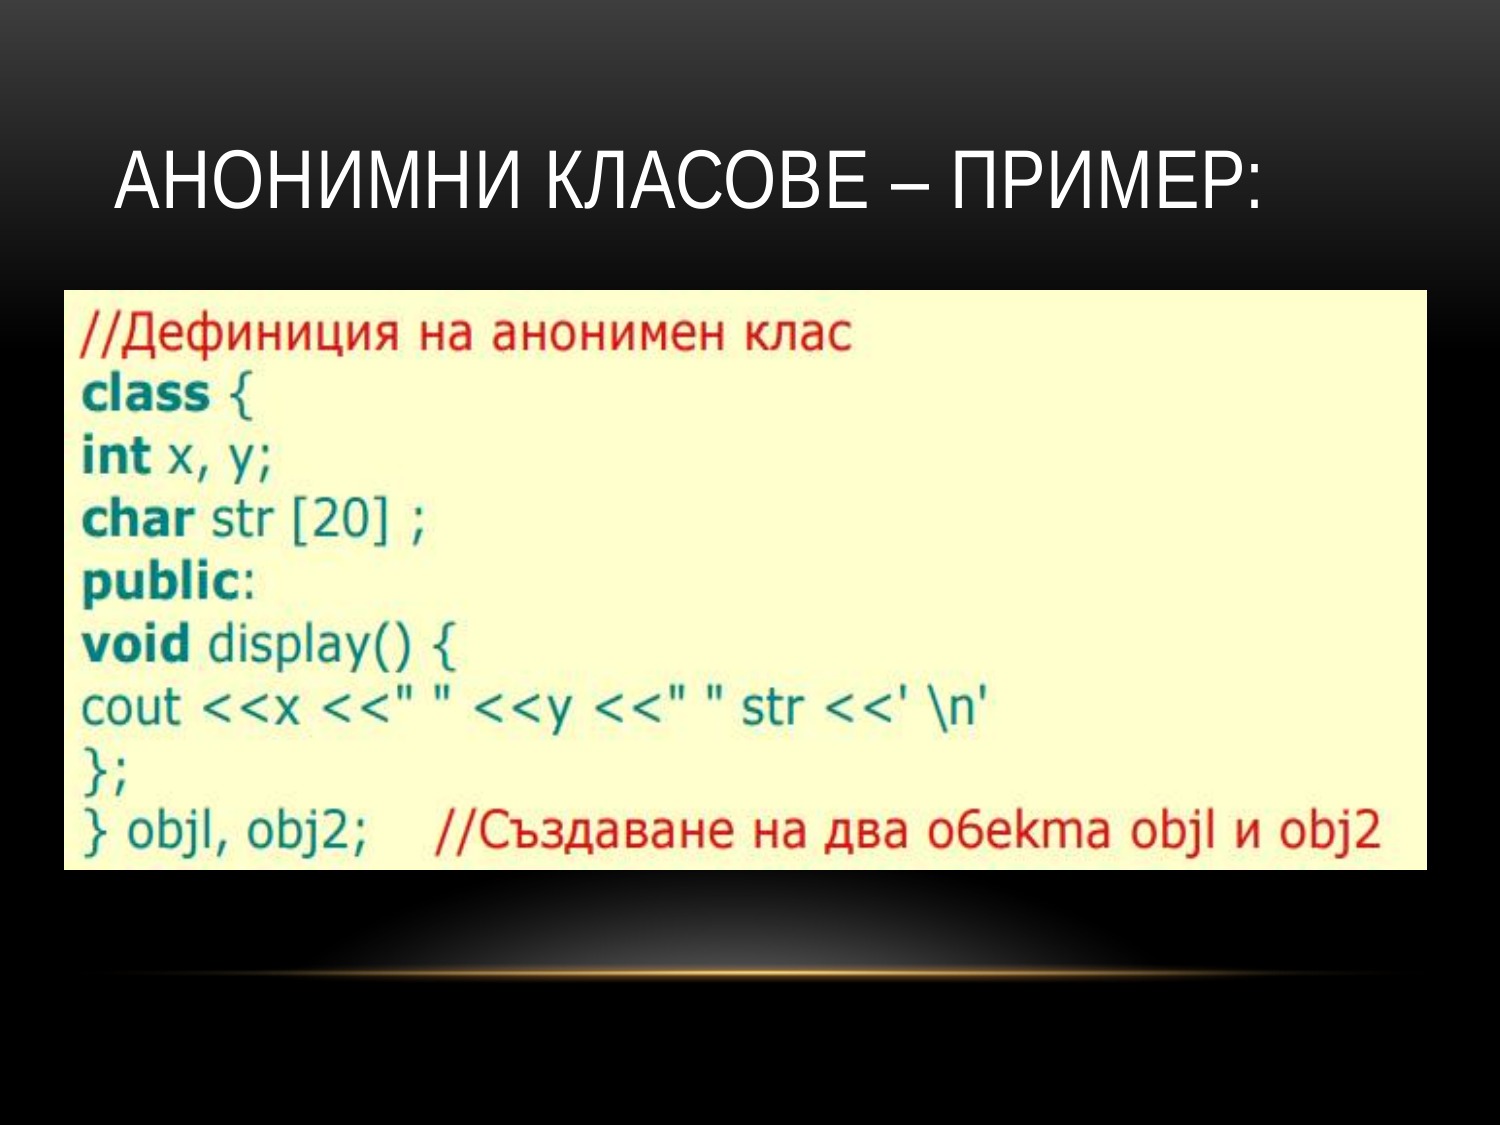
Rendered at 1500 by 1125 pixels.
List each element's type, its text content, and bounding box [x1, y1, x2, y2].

picture [0, 0, 1500, 1125]
title Анонимни класове – пример: [99, 45, 1400, 233]
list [64, 290, 1427, 870]
